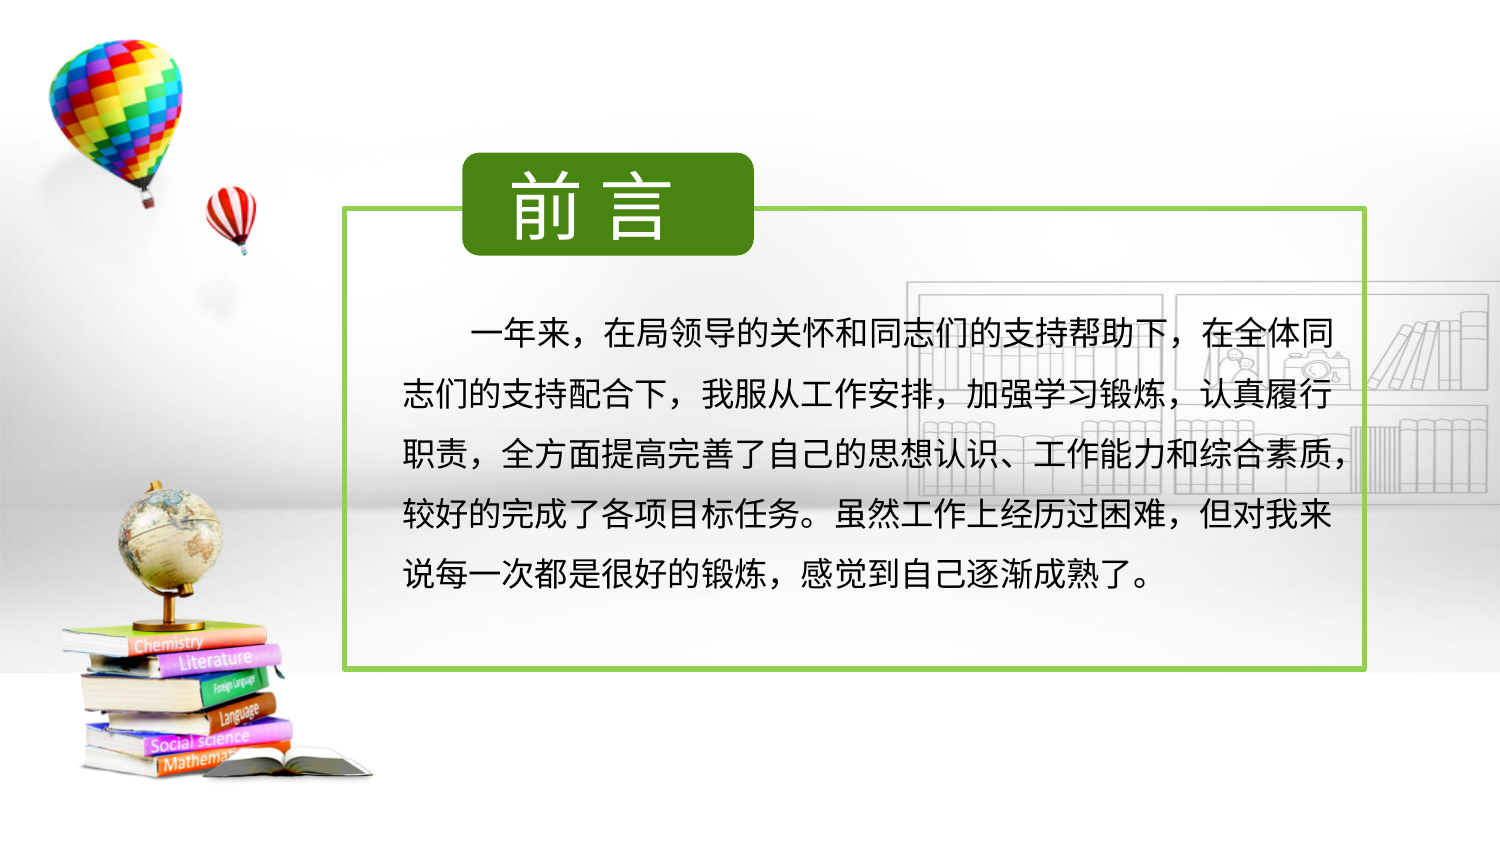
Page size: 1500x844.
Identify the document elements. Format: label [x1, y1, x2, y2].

picture [0, 0, 1500, 844]
text_box [462, 152, 754, 279]
